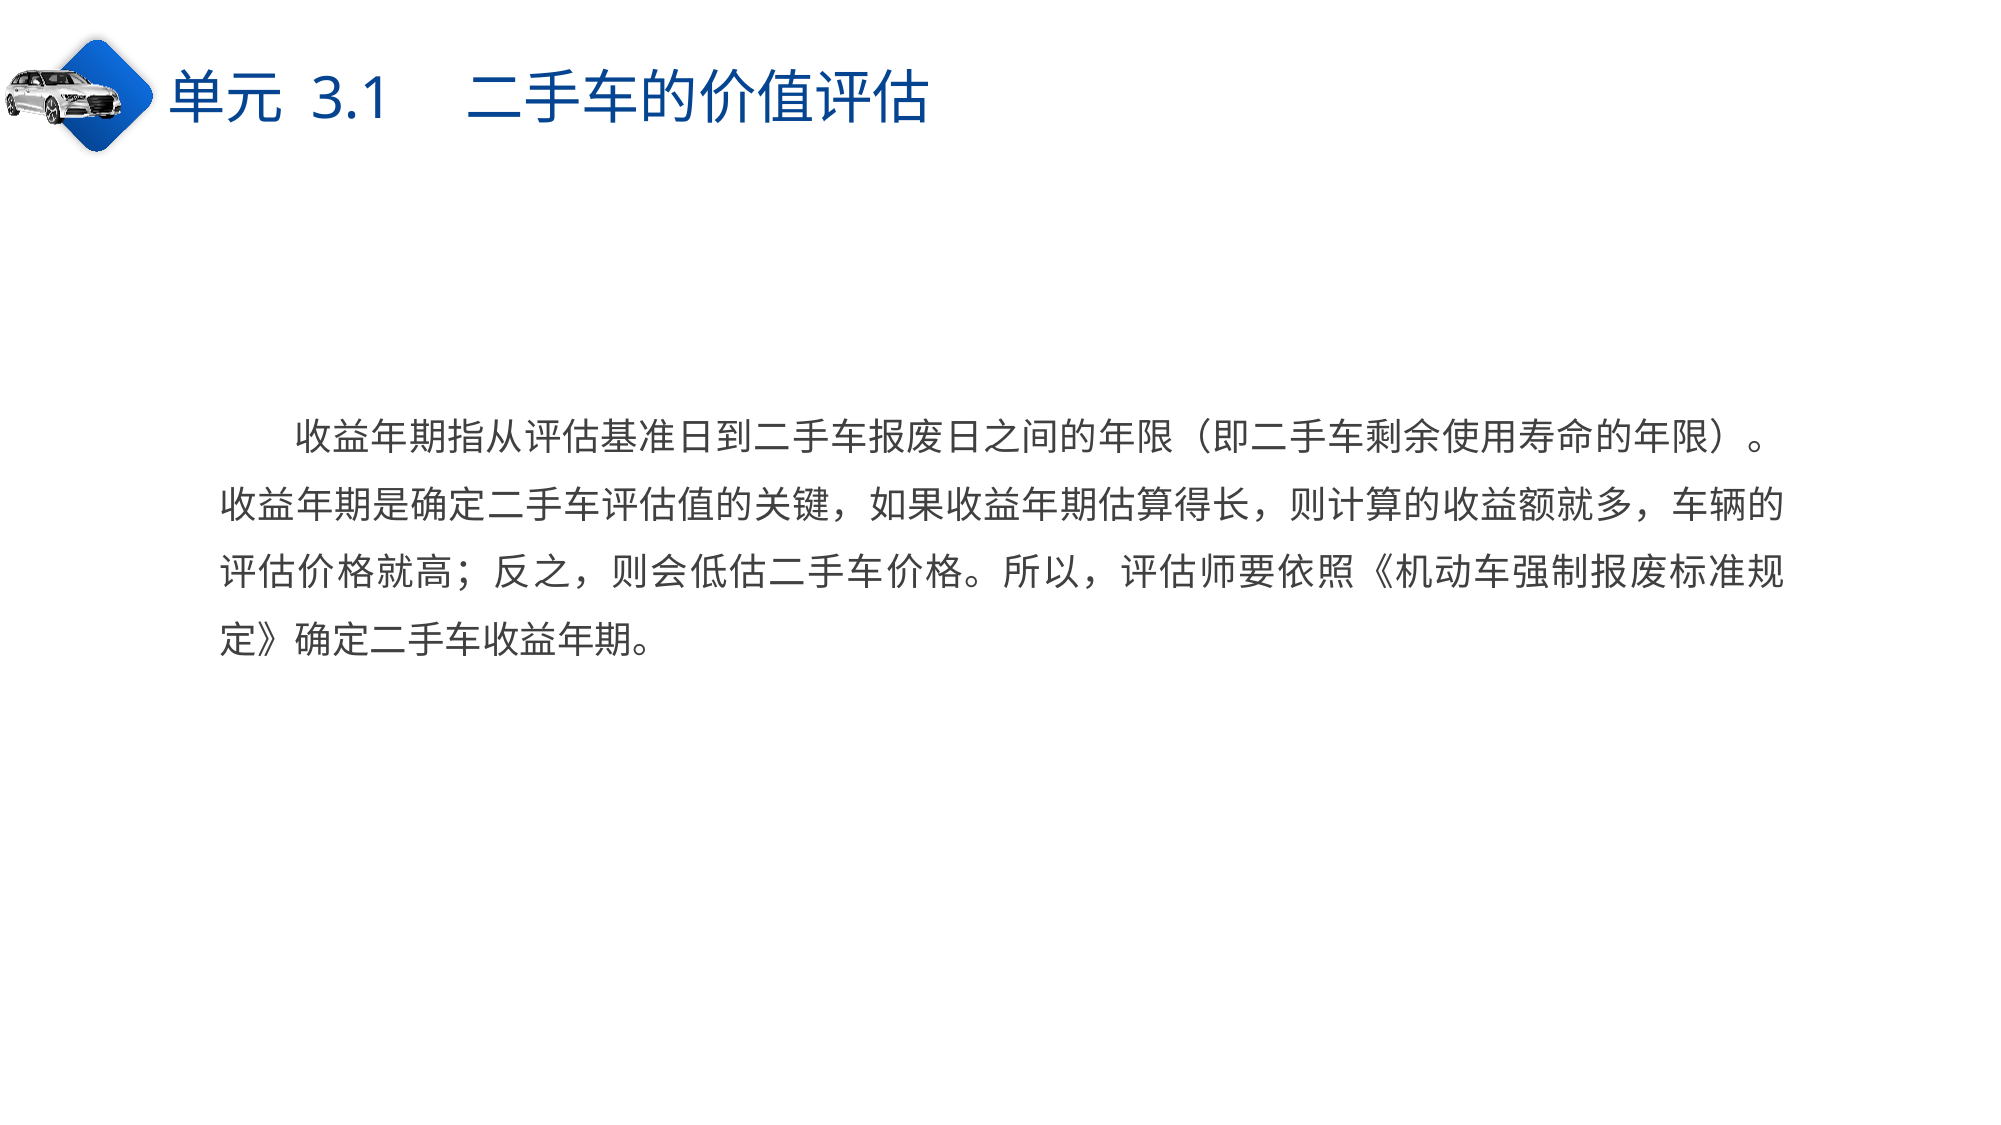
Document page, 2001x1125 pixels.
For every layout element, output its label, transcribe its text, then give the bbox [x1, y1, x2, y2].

text_box 收益年期指从评估基准日到二手车报废日之间的年限（即二手车剩余使用寿命的年限）。收益年期是确定二手车评估值的关键，如果收益年期估算得长，则计算的收益额就多，车辆的评估价格就高；反之，则会低估二手车价格。所以，评估师要依照《机动车强制报废标准规定》确定二手车收益年期。 [204, 383, 1800, 668]
picture [0, 31, 125, 157]
text_box 单元 3.1 二手车的价值评估 [152, 52, 946, 138]
